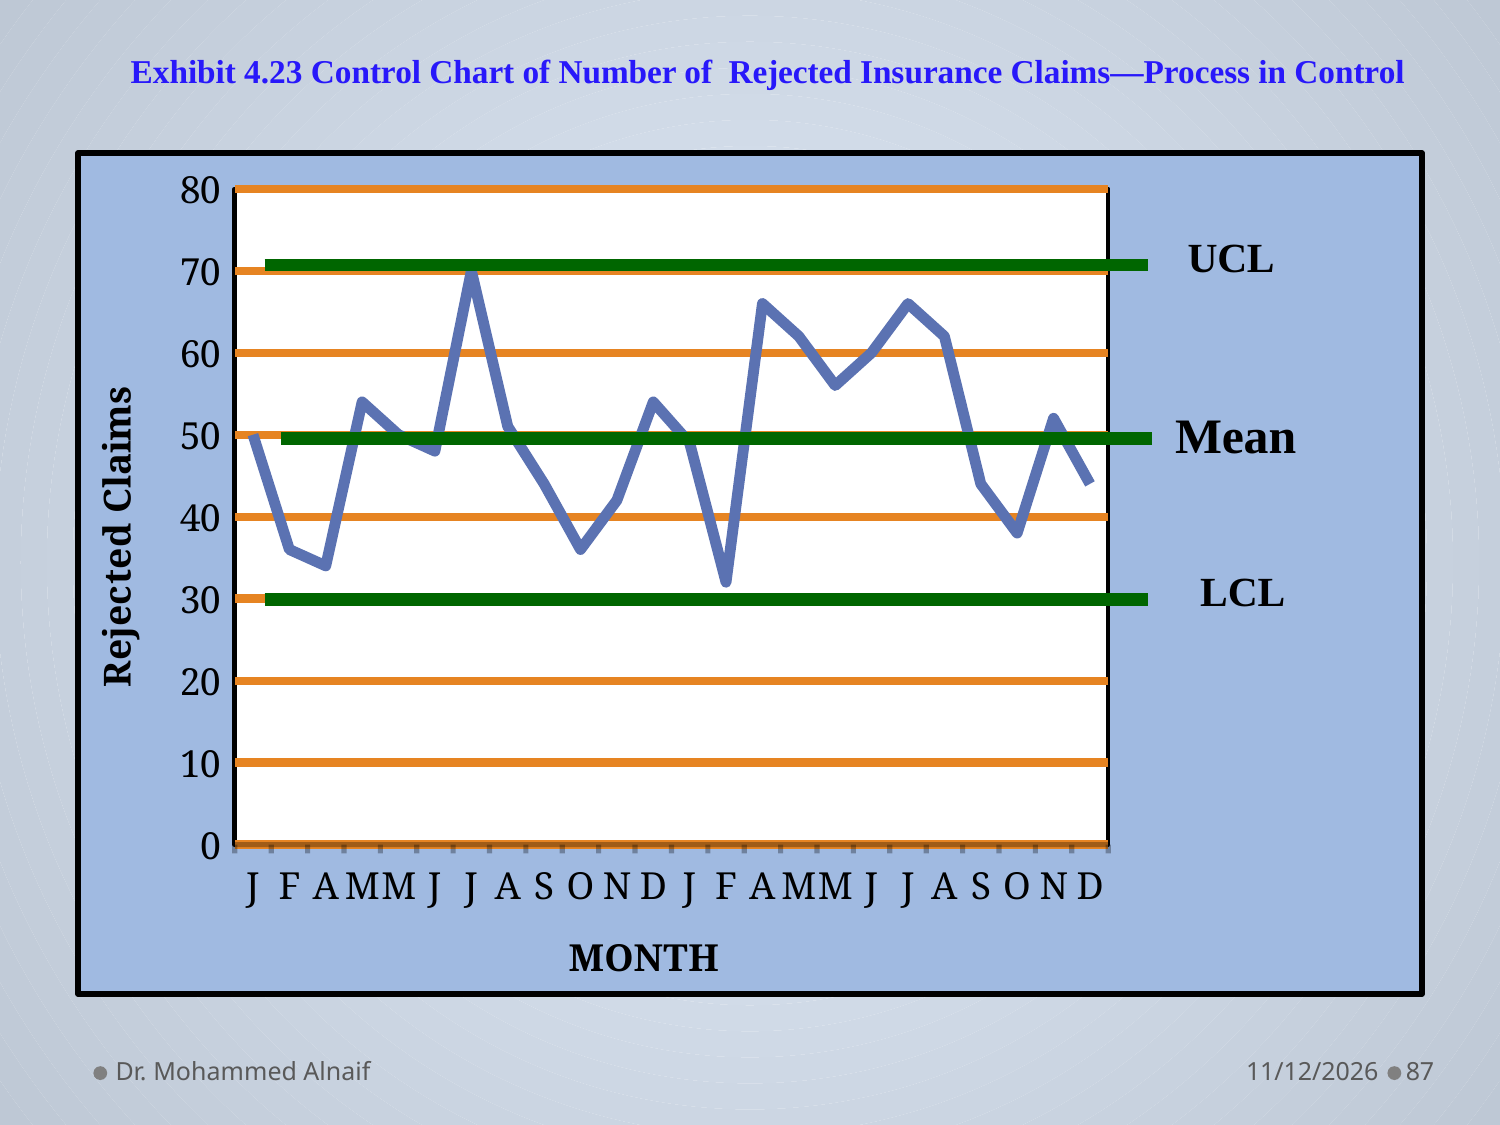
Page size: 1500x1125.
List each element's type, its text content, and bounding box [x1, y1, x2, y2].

footer Dr. Mohammed Alnaif [108, 1042, 576, 1103]
slide_number 87 [1401, 1042, 1494, 1103]
chart [74, 149, 1426, 997]
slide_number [1043, 1042, 1386, 1103]
text_box Exhibit 4.23 Control Chart of Number of Rejected Insurance Claims—Process in Control [115, 42, 1454, 97]
